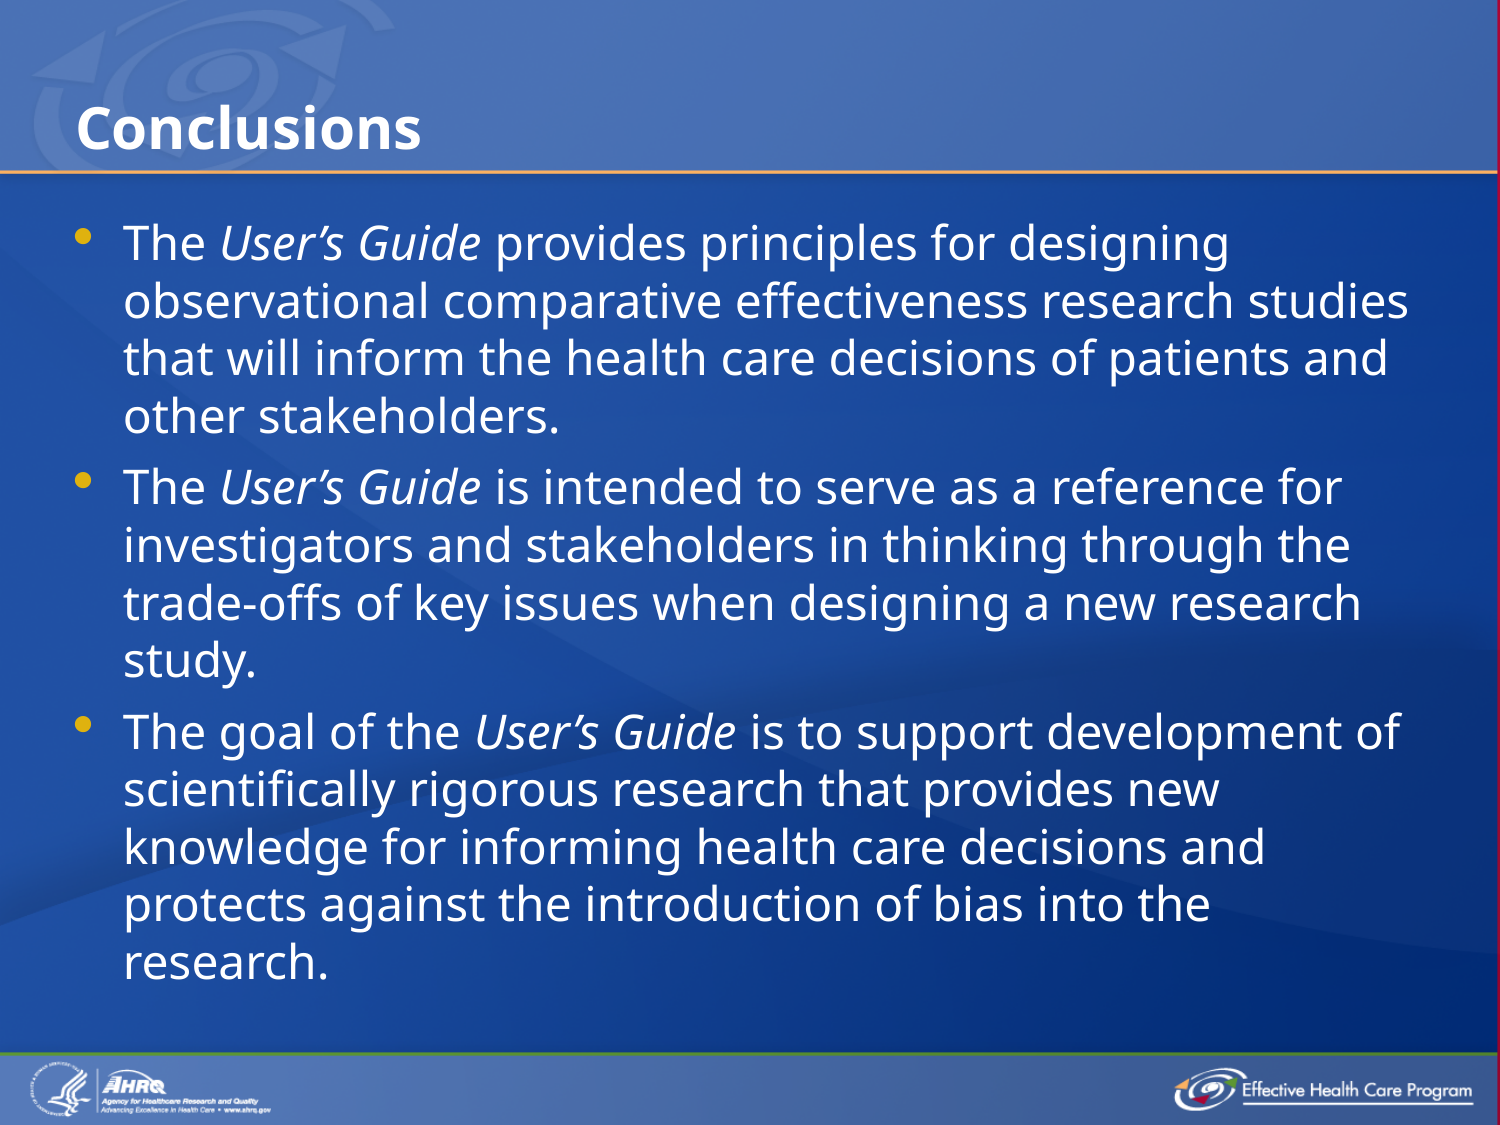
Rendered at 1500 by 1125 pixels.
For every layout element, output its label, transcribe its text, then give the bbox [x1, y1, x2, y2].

title Conclusions [75, 21, 1425, 163]
list The User’s Guide provides principles for designing observational comparative effectiveness research studies that will inform the health care decisions of patients and other stakeholders. The User’s Guide is intended to serve as a reference for investigators and stakeholders in thinking through the trade-offs of key issues when designing a new research study. The goal of the User’s Guide is to support development of scientifically rigorous research that provides new knowledge for informing health care decisions and protects against the introduction of bias into the research. [75, 213, 1425, 1005]
picture [0, 0, 1500, 1125]
